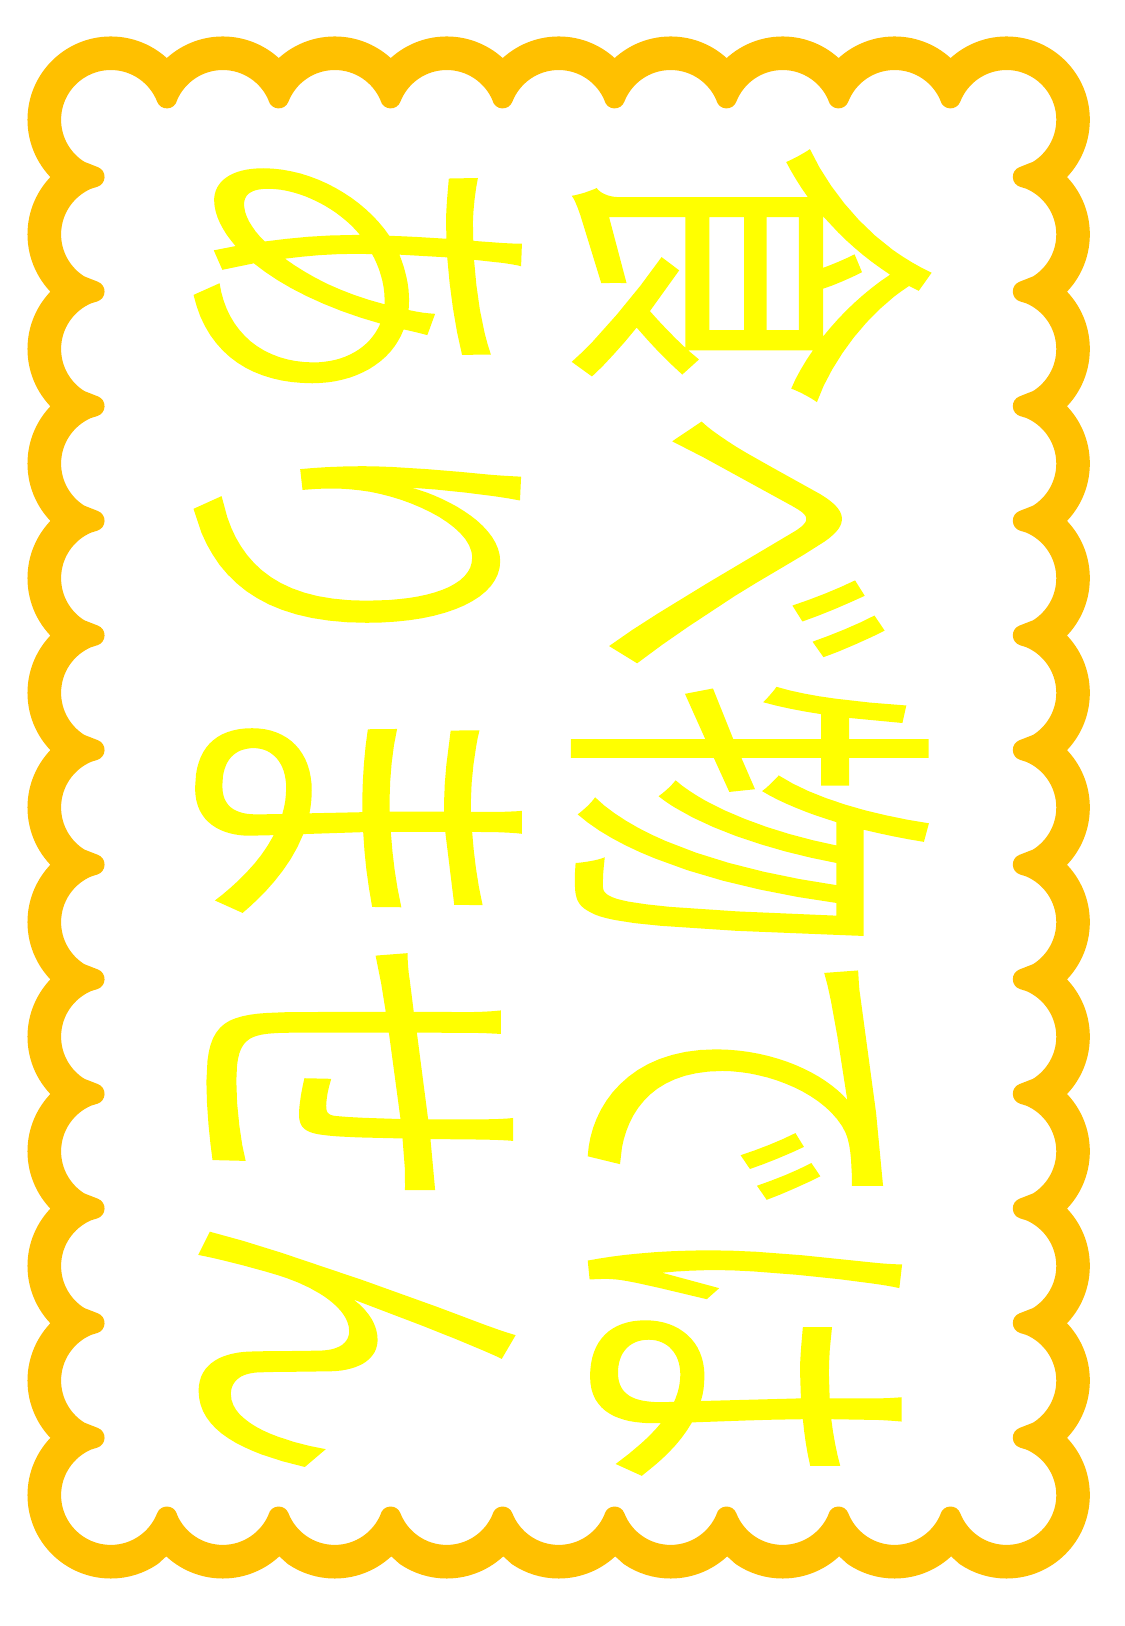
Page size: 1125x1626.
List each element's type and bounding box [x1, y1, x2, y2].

text_box [35, 44, 1082, 1571]
